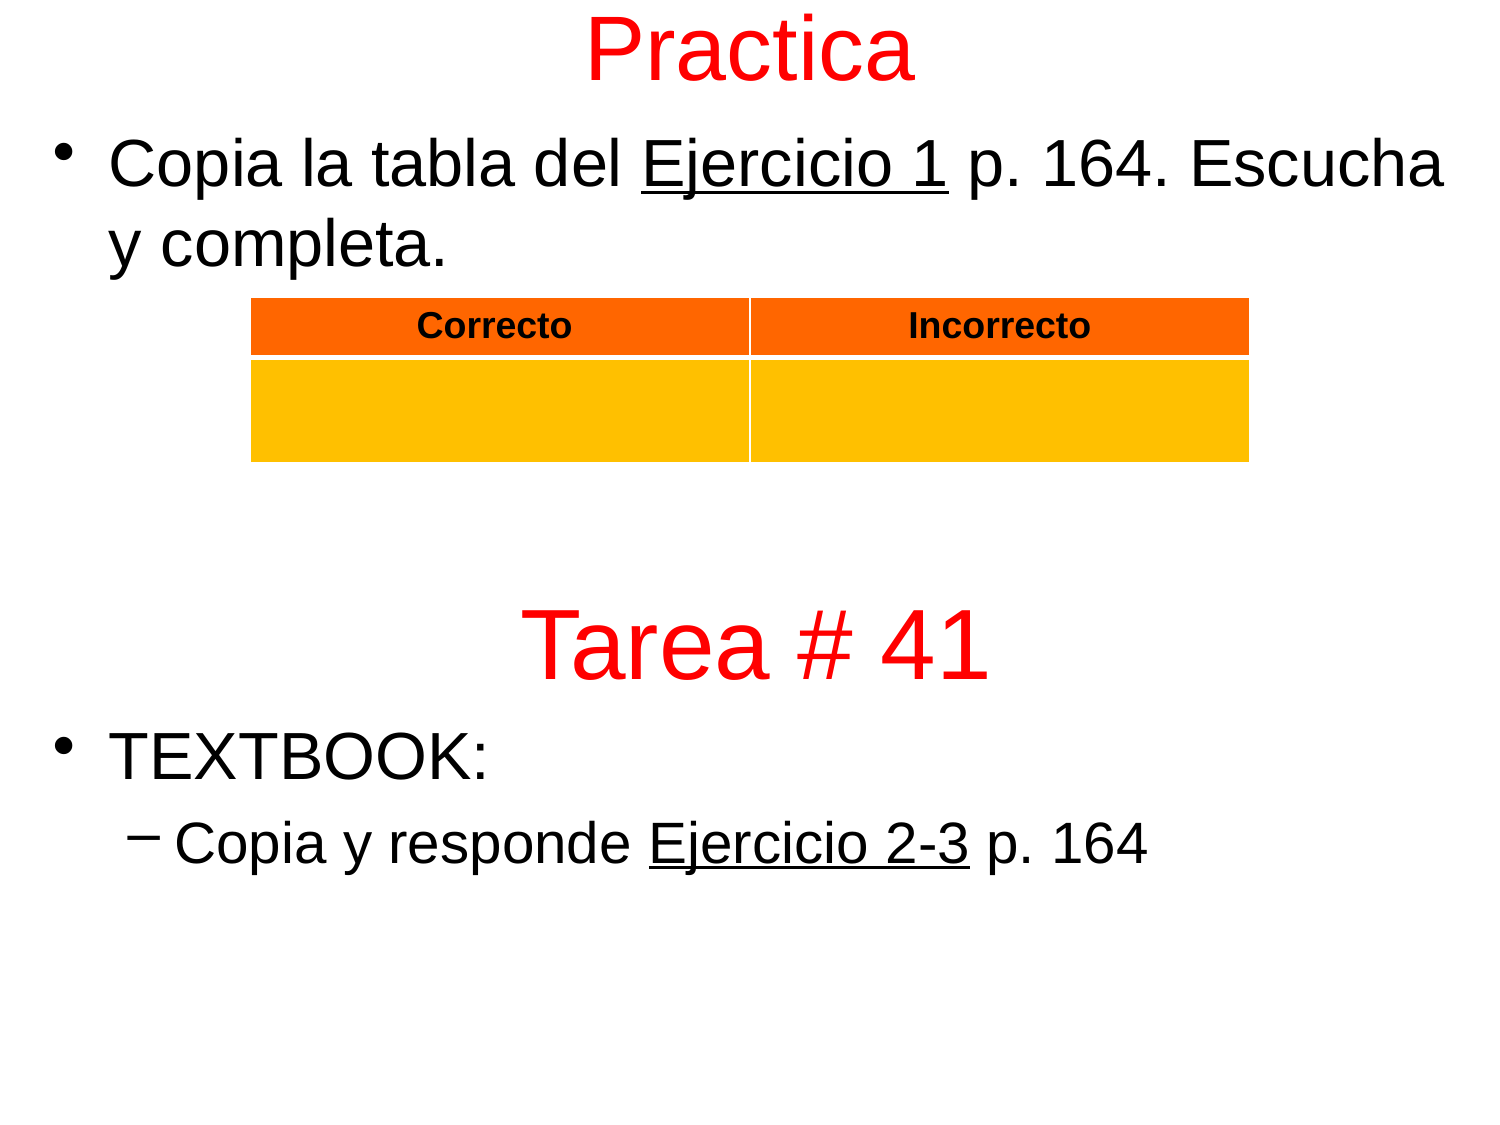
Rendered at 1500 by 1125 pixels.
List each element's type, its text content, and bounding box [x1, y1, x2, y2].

list Copia la tabla del Ejercicio 1 p. 164. Escucha y completa. Tarea # 41 TEXTBOOK: Copia y responde Ejercicio 2-3 p. 164 [37, 112, 1475, 1100]
table_header Correcto [251, 298, 749, 355]
table_header Incorrecto [751, 298, 1249, 355]
table_cell [251, 360, 749, 462]
table_cell [751, 360, 1249, 462]
title Practica [75, 0, 1425, 112]
